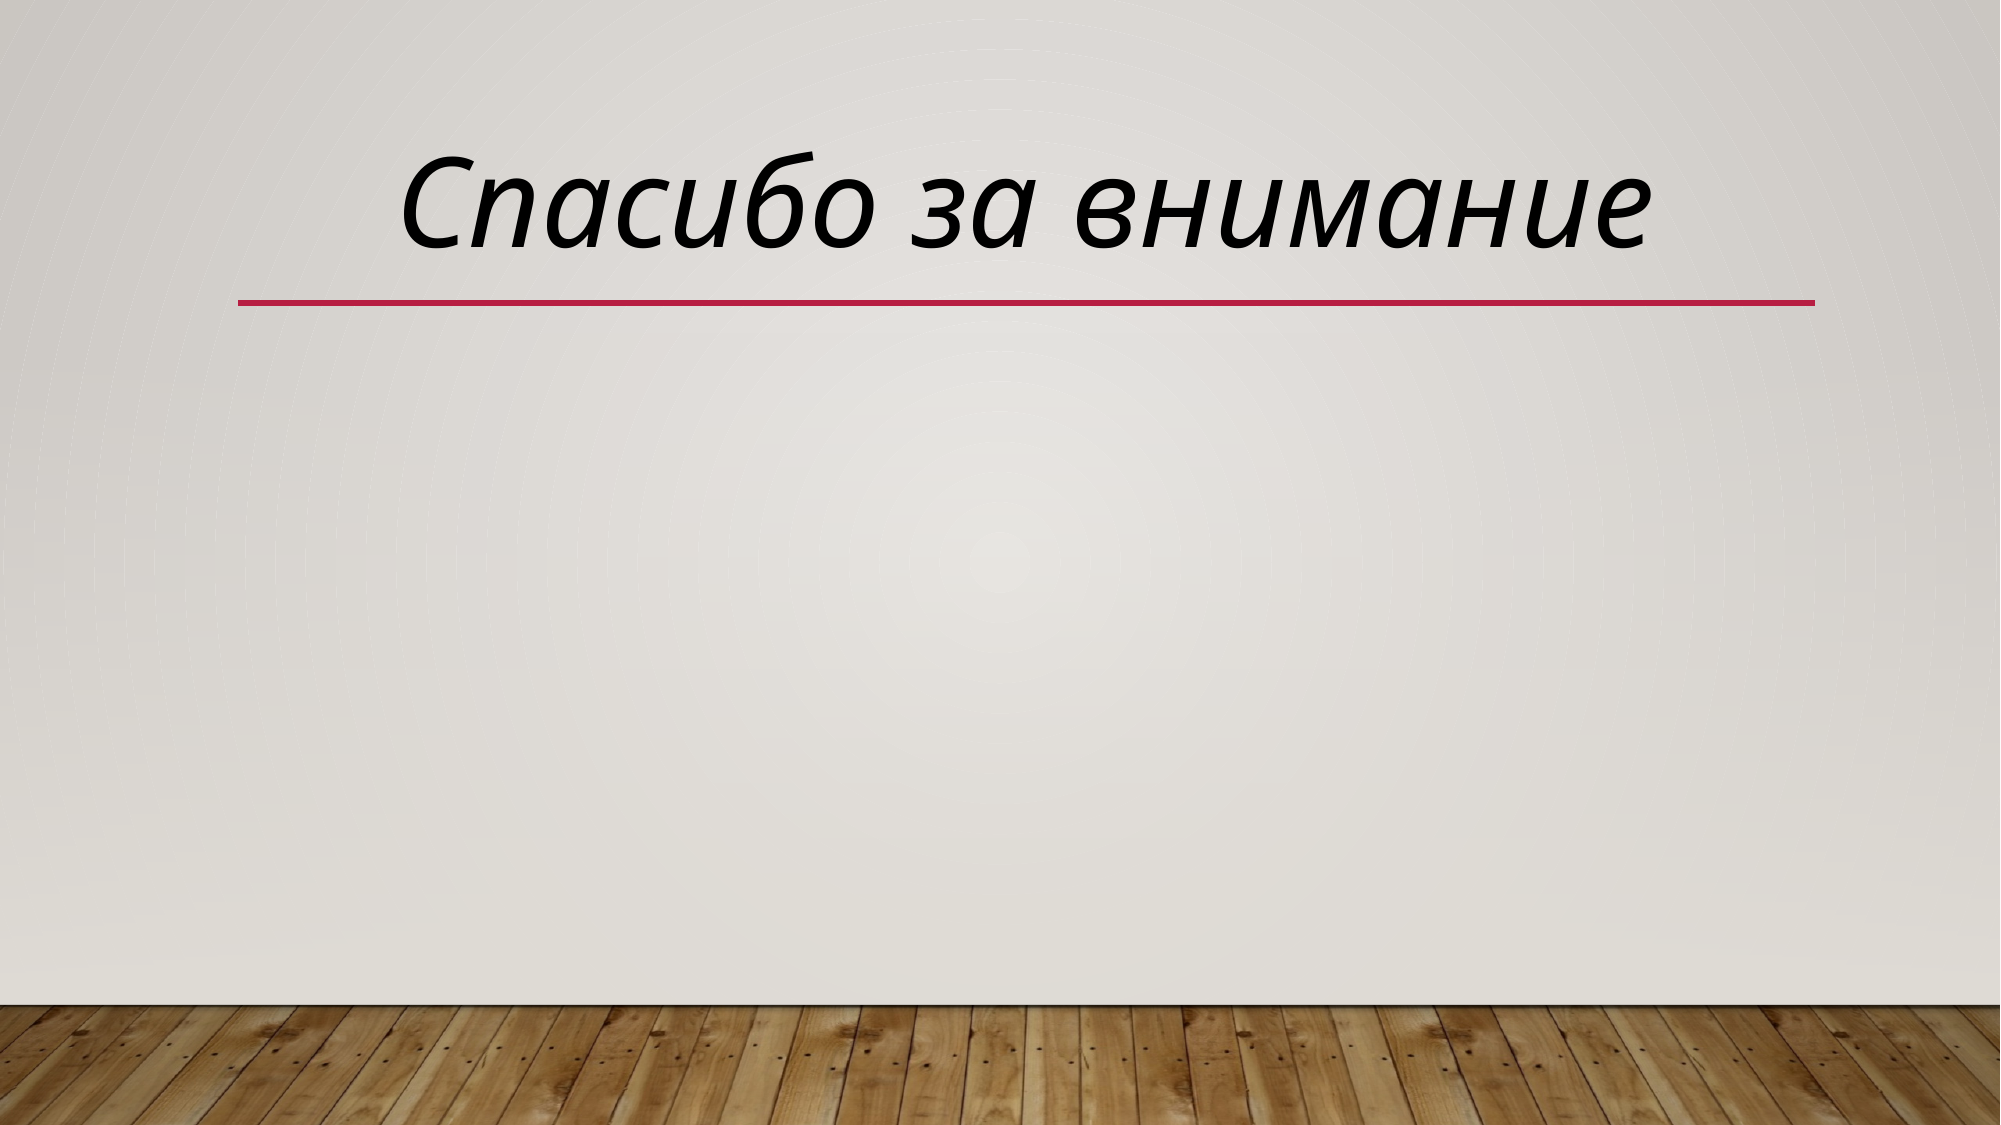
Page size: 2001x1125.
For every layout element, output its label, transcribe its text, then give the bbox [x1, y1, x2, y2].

picture [0, 1005, 2000, 1125]
title Спасибо за внимание [238, 131, 1814, 305]
